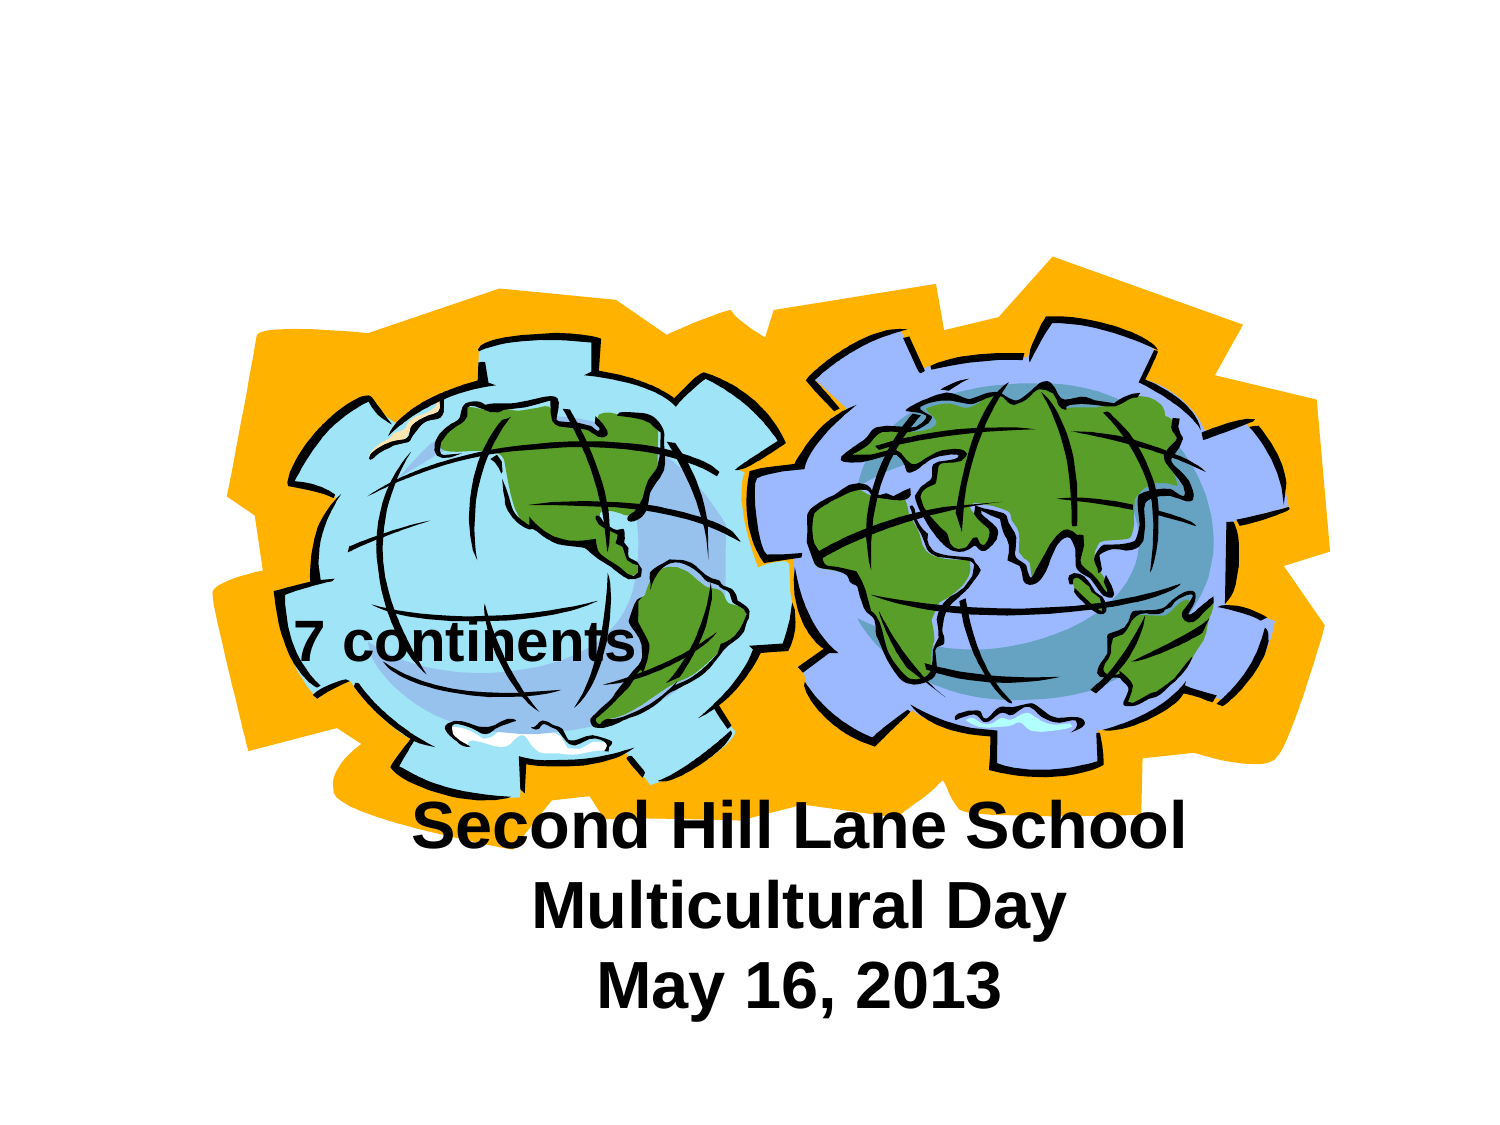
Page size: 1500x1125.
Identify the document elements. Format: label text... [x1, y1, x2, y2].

text_box Second Hill Lane School Multicultural Day May 16, 2013 [362, 865, 1238, 1030]
picture [212, 249, 1338, 857]
